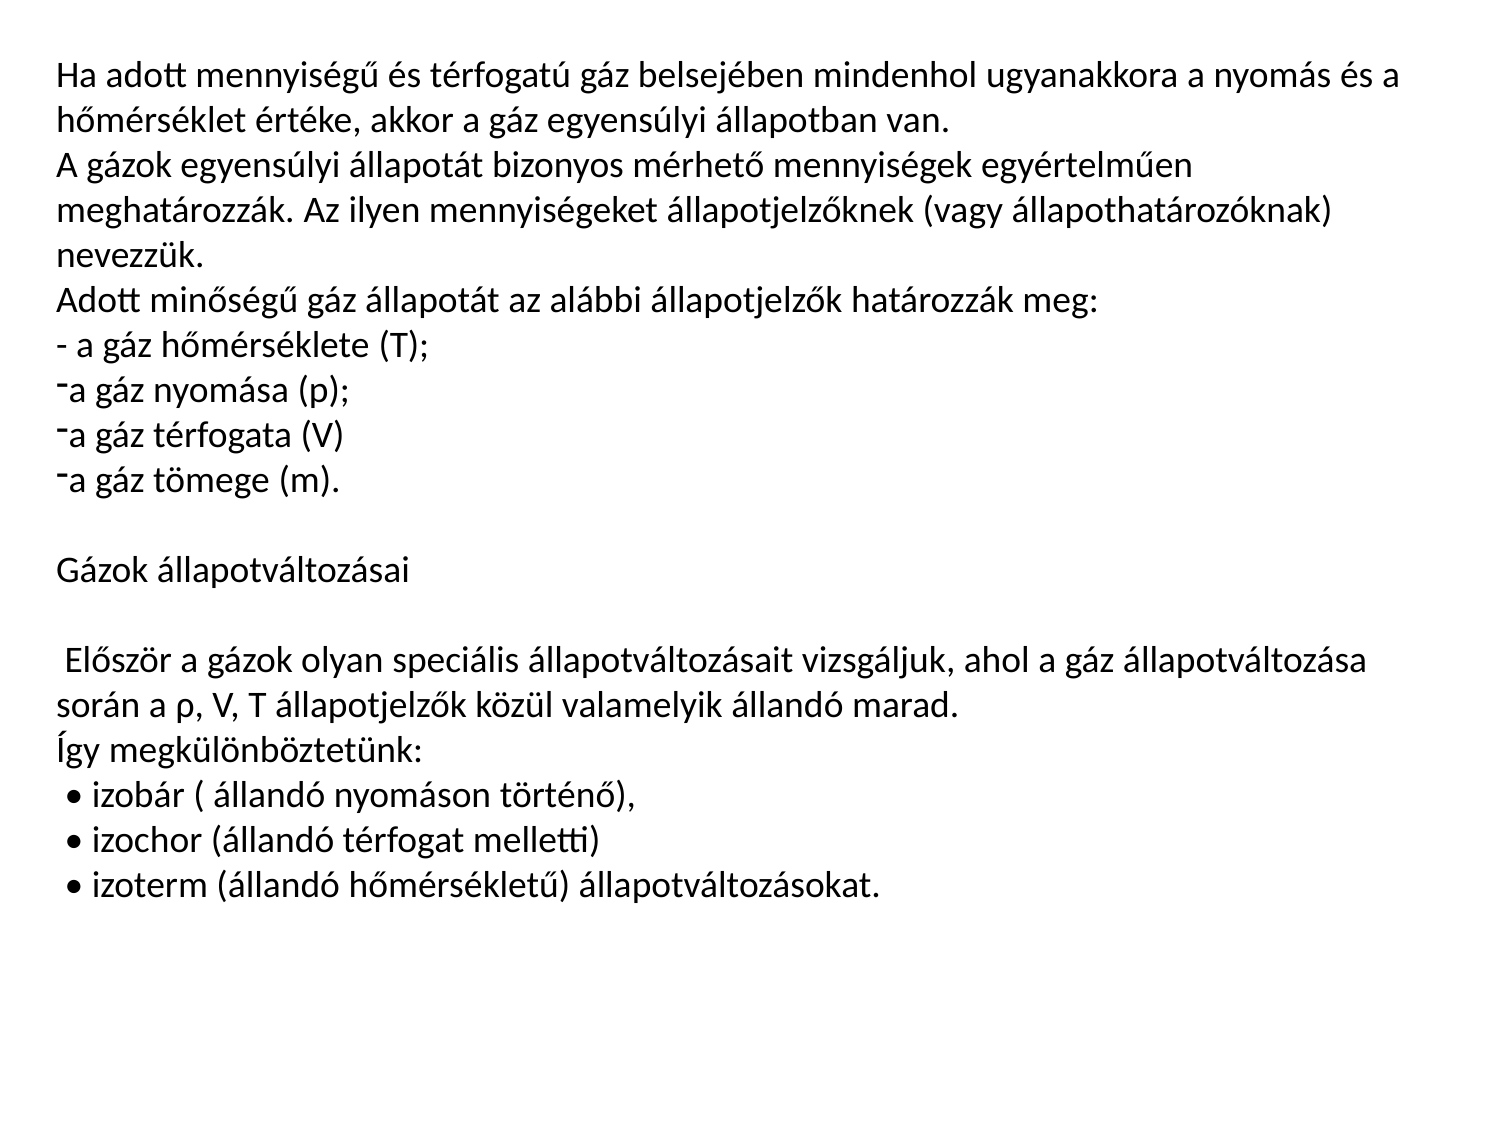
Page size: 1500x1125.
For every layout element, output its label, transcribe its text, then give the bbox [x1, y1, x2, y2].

text_box Ha adott mennyiségű és térfogatú gáz belsejében mindenhol ugyanakkora a nyomás és a hőmérséklet értéke, akkor a gáz egyensúlyi állapotban van. A gázok egyensúlyi állapotát bizonyos mérhető mennyiségek egyértelműen meghatározzák. Az ilyen mennyiségeket állapotjelzőknek (vagy állapothatározóknak) nevezzük. Adott minőségű gáz állapotát az alábbi állapotjelzők határozzák meg: - a gáz hőmérséklete (T); a gáz nyomása (p); a gáz térfogata (V) a gáz tömege (m). Gázok állapotváltozásai Először a gázok olyan speciális állapotváltozásait vizsgáljuk, ahol a gáz állapotváltozása során a ρ, V, T állapotjelzők közül valamelyik állandó marad. Így megkülönböztetünk: • izobár ( állandó nyomáson történő), • izochor (állandó térfogat melletti) • izoterm (állandó hőmérsékletű) állapotváltozásokat. [41, 42, 1424, 913]
